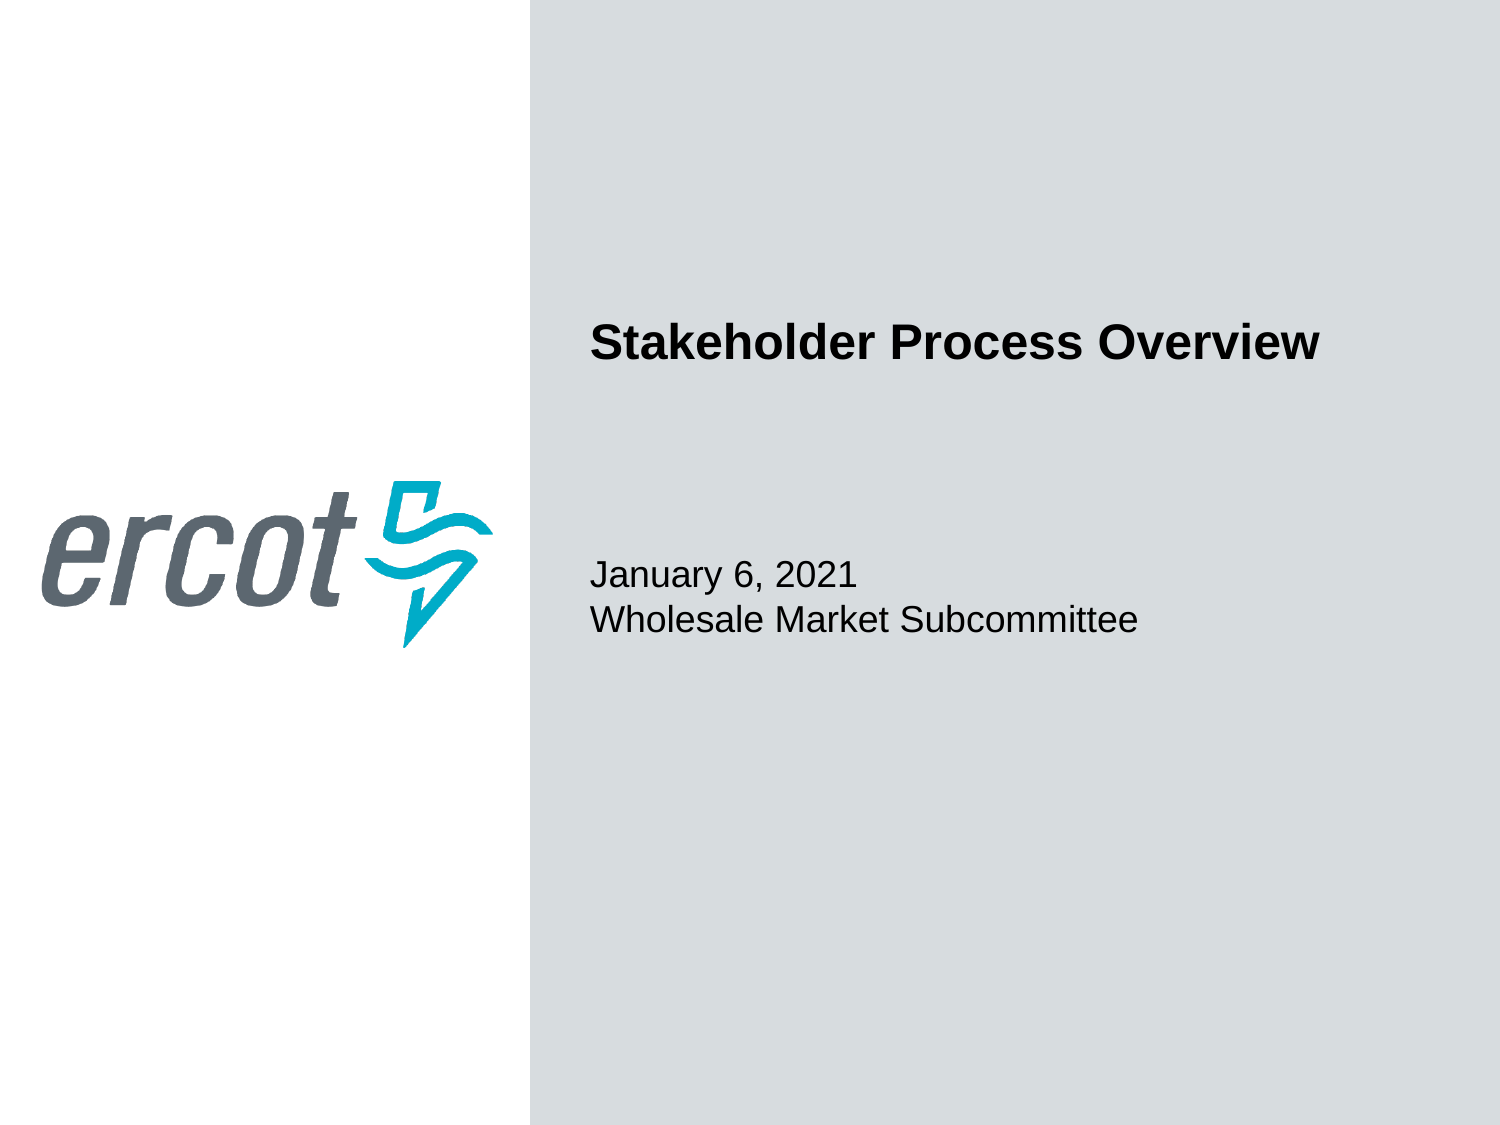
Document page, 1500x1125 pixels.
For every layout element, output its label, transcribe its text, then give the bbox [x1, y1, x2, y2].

text_box Stakeholder Process Overview January 6, 2021 Wholesale Market Subcommittee [575, 302, 1487, 648]
picture [32, 471, 501, 654]
